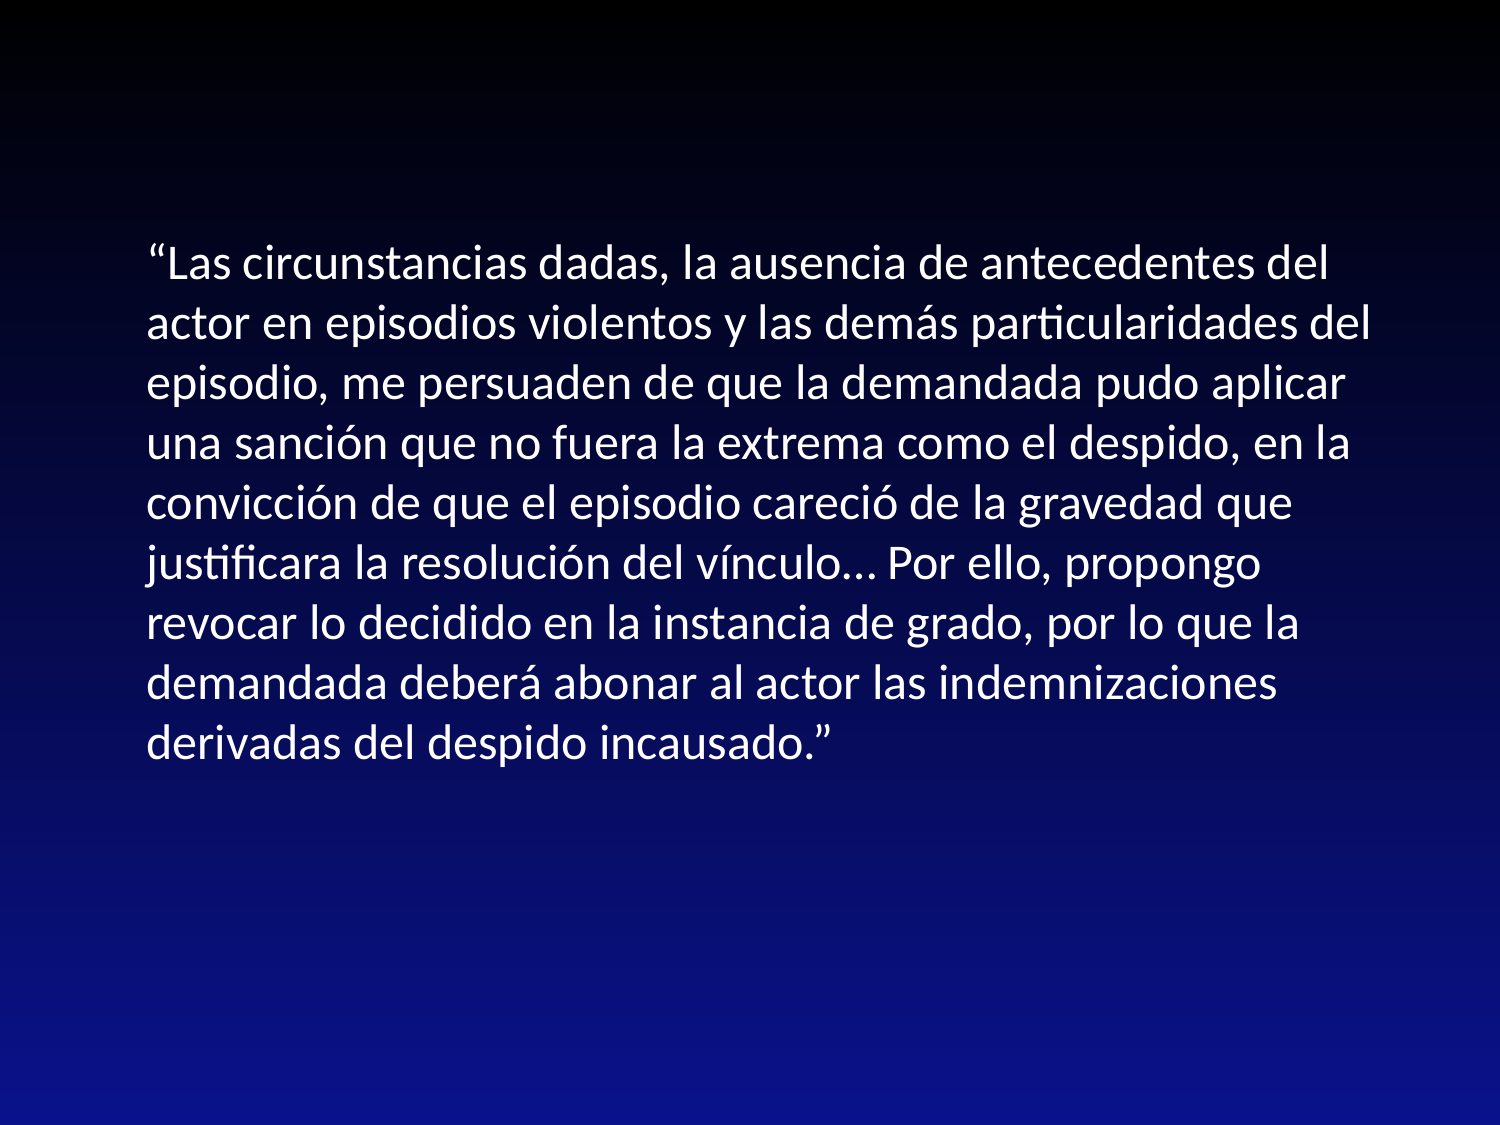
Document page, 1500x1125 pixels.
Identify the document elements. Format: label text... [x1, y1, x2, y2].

list “Las circunstancias dadas, la ausencia de antecedentes del actor en episodios violentos y las demás particularidades del episodio, me persuaden de que la demandada pudo aplicar una sanción que no fuera la extrema como el despido, en la convicción de que el episodio careció de la gravedad que justificara la resolución del vínculo… Por ello, propongo revocar lo decidido en la instancia de grado, por lo que la demandada deberá abonar al actor las indemnizaciones derivadas del despido incausado.” [74, 101, 1426, 1006]
